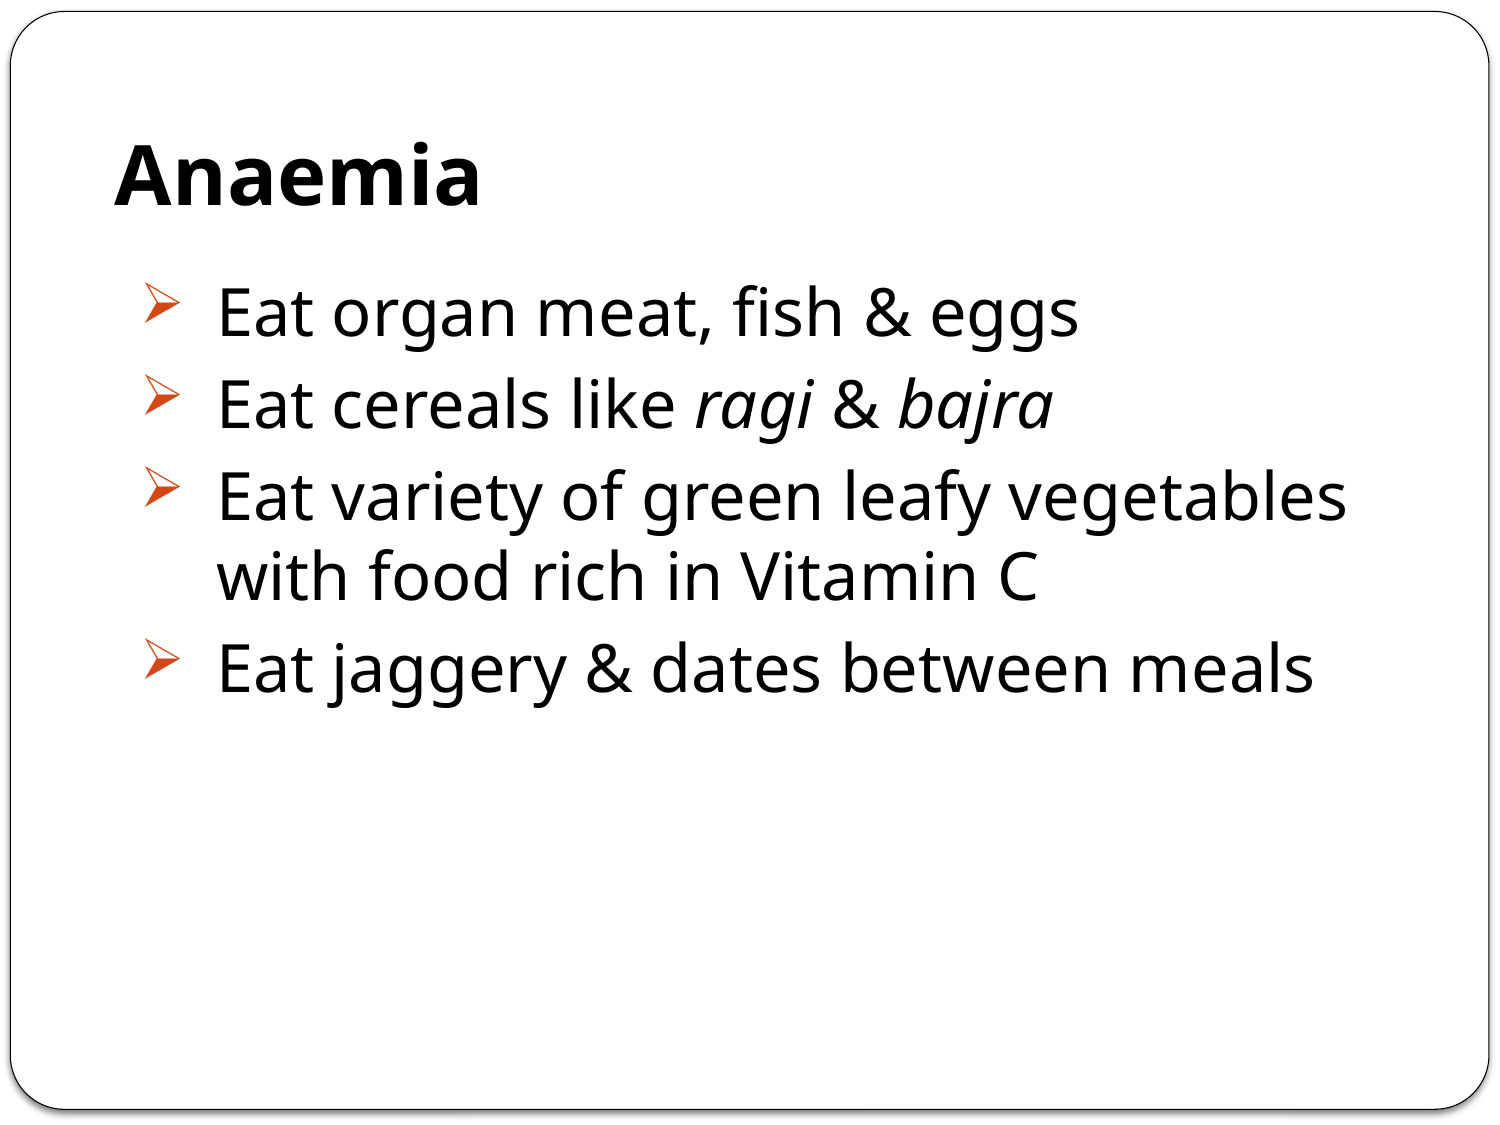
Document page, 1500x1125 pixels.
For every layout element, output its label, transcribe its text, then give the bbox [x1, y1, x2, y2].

list Eat organ meat, fish & eggs Eat cereals like ragi & bajra Eat variety of green leafy vegetables with food rich in Vitamin C Eat jaggery & dates between meals [124, 262, 1426, 988]
title Anaemia [99, 44, 1426, 238]
